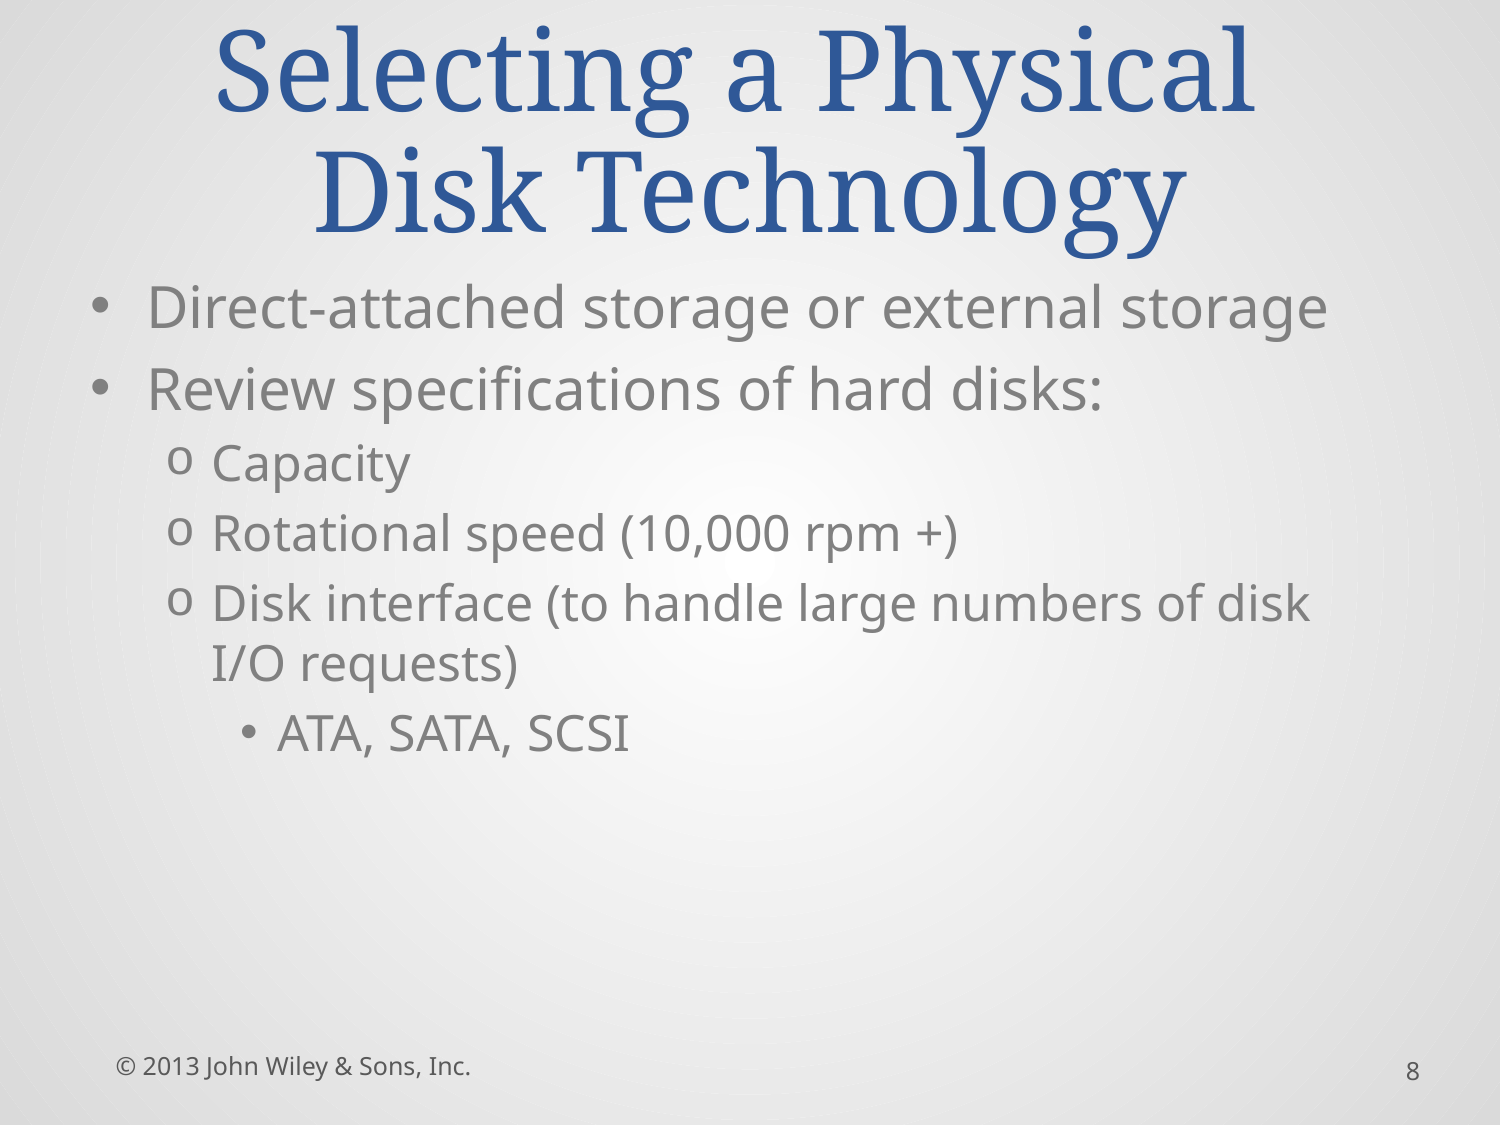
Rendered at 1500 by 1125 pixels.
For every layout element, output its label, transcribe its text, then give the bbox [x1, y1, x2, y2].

slide_number 8 [1401, 1042, 1494, 1103]
list Direct-attached storage or external storage Review specifications of hard disks: Capacity Rotational speed (10,000 rpm +) Disk interface (to handle large numbers of disk I/O requests) ATA, SATA, SCSI [75, 262, 1425, 1005]
title Selecting a Physical Disk Technology [75, 0, 1425, 262]
footer © 2013 John Wiley & Sons, Inc. [108, 1037, 576, 1098]
